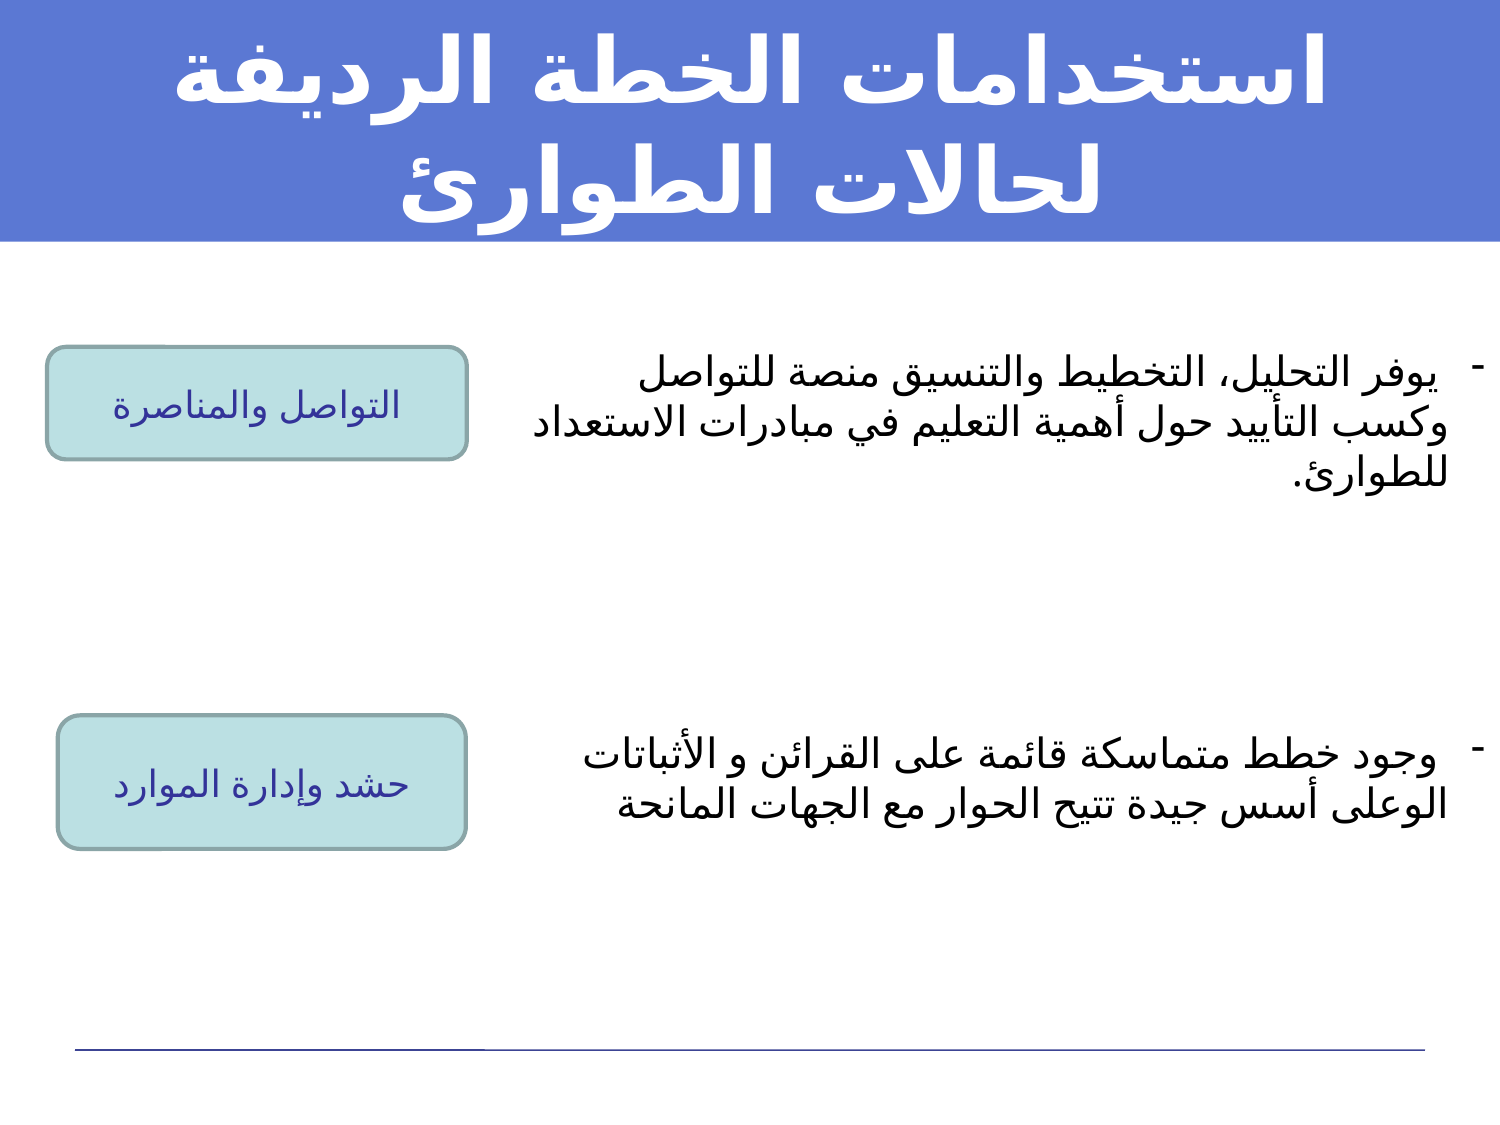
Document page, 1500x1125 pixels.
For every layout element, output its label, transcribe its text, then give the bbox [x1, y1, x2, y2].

text_box التواصل والمناصرة [44, 344, 469, 462]
text_box وجود خطط متماسكة قائمة على القرائن و الأثباتات الوعلى أسس جيدة تتيح الحوار مع الجهات المانحة [506, 719, 1500, 834]
text_box يوفر التحليل، التخطيط والتنسيق منصة للتواصل وكسب التأييد حول أهمية التعليم في مبادرات الاستعداد للطوارئ. [511, 337, 1500, 553]
text_box حشد وإدارة الموارد [55, 713, 468, 852]
title استخدامات الخطة الرديفة لحالات الطوارئ [76, 63, 1428, 182]
